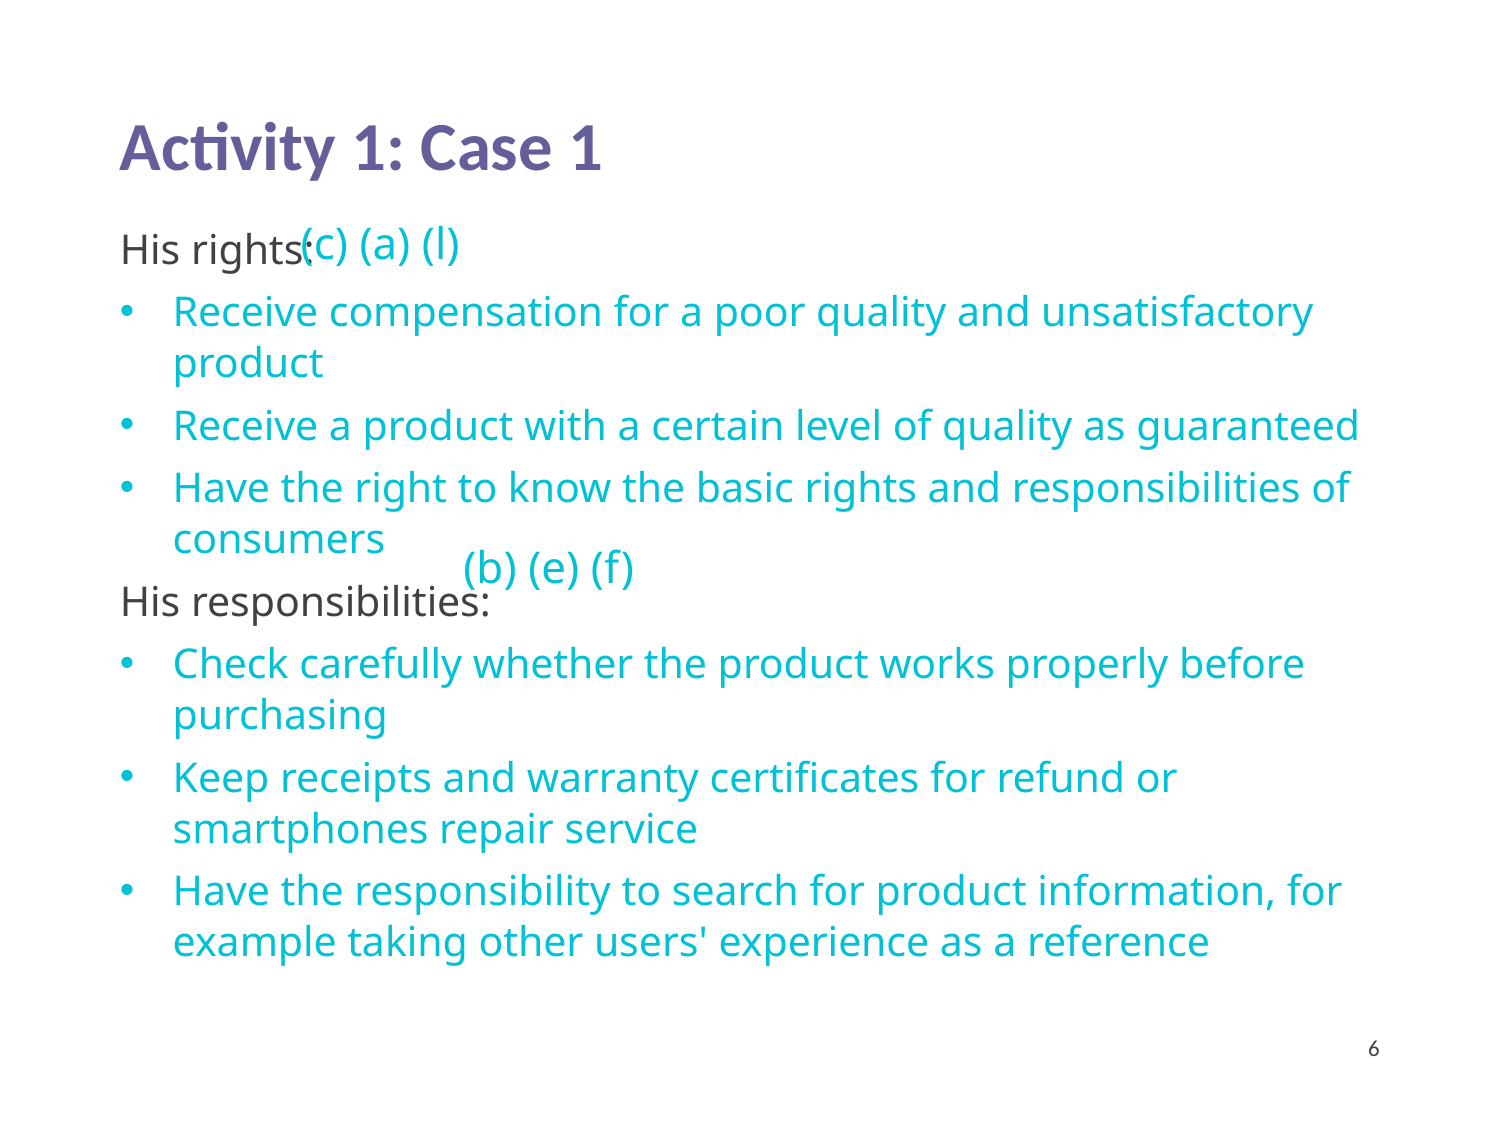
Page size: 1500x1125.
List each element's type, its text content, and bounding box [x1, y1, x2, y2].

list His rights: Receive compensation for a poor quality and unsatisfactory product Receive a product with a certain level of quality as guaranteed Have the right to know the basic rights and responsibilities of consumers His responsibilities: Check carefully whether the product works properly before purchasing Keep receipts and warranty certificates for refund or smartphones repair service Have the responsibility to search for product information, for example taking other users' experience as a reference [119, 220, 1381, 978]
text_box (b) (e) (f) [448, 531, 650, 601]
slide_number 6 [1358, 1035, 1381, 1062]
text_box (c) (a) (l) [285, 206, 475, 276]
list Activity 1: Case 1 [119, 113, 1381, 198]
